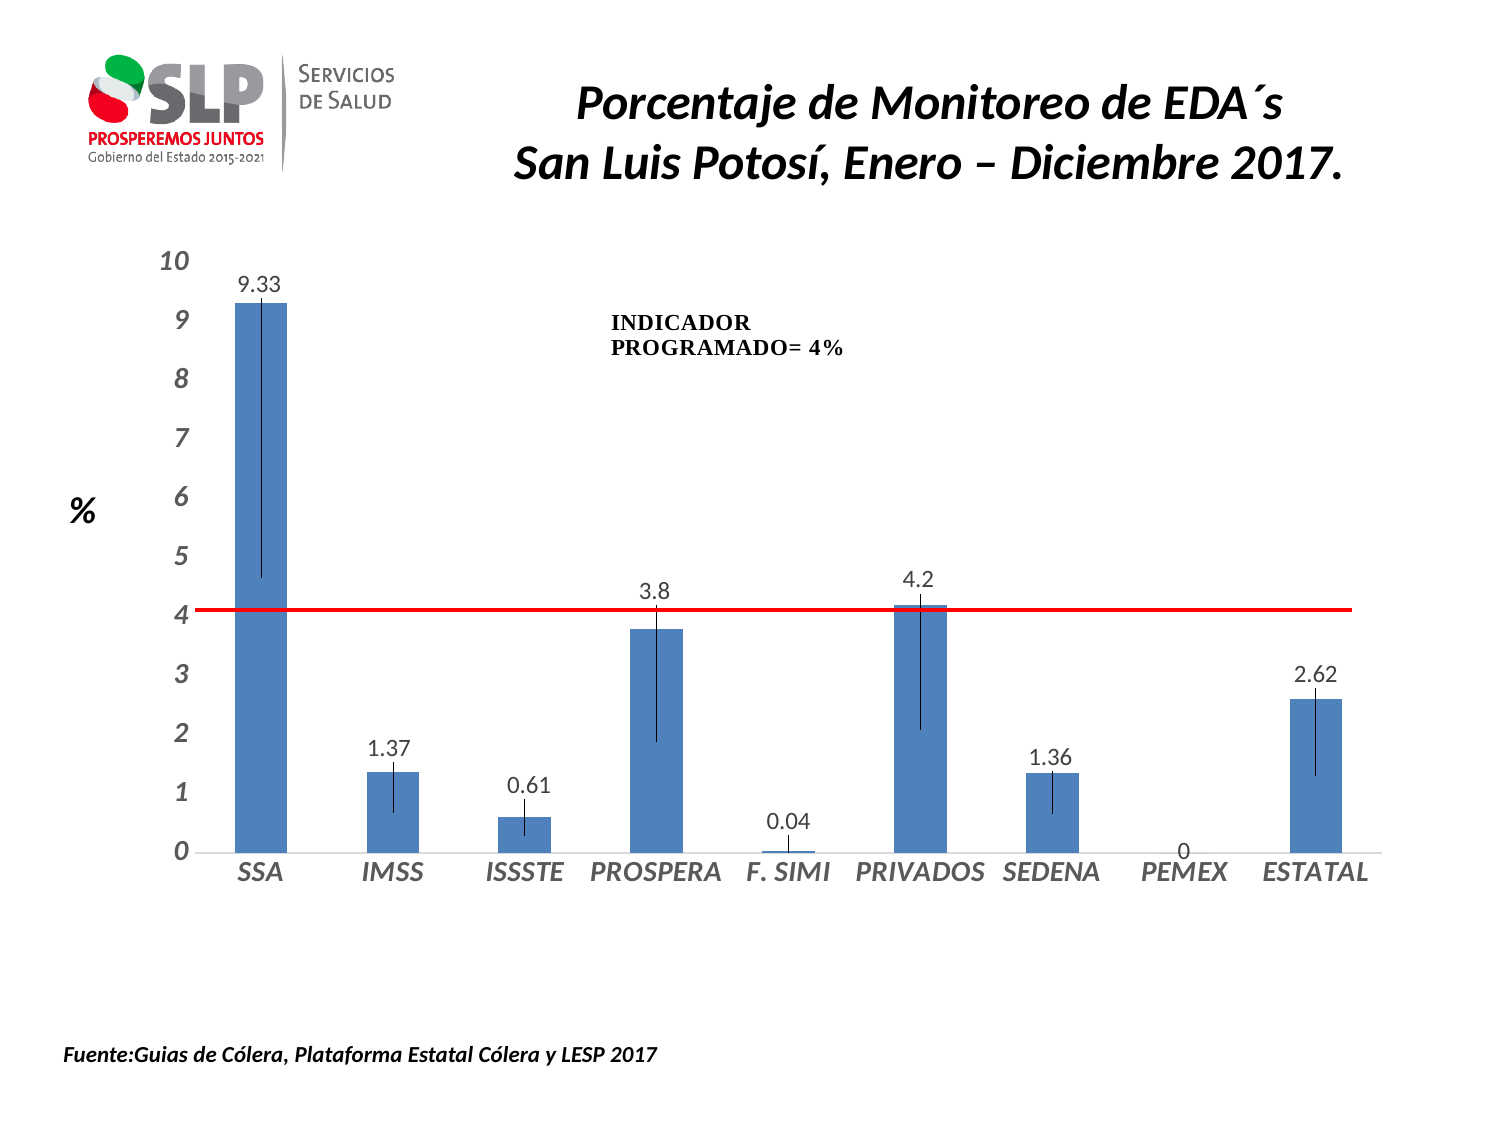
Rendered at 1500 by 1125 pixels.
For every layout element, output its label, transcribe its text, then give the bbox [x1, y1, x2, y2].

text_box % [41, 478, 118, 538]
text_box Porcentaje de Monitoreo de EDA´s San Luis Potosí, Enero – Diciembre 2017. [348, 62, 1500, 198]
text_box Fuente:Guias de Cólera, Plataforma Estatal Cólera y LESP 2017 [48, 1031, 885, 1086]
chart [123, 228, 1412, 1033]
picture [88, 54, 394, 172]
